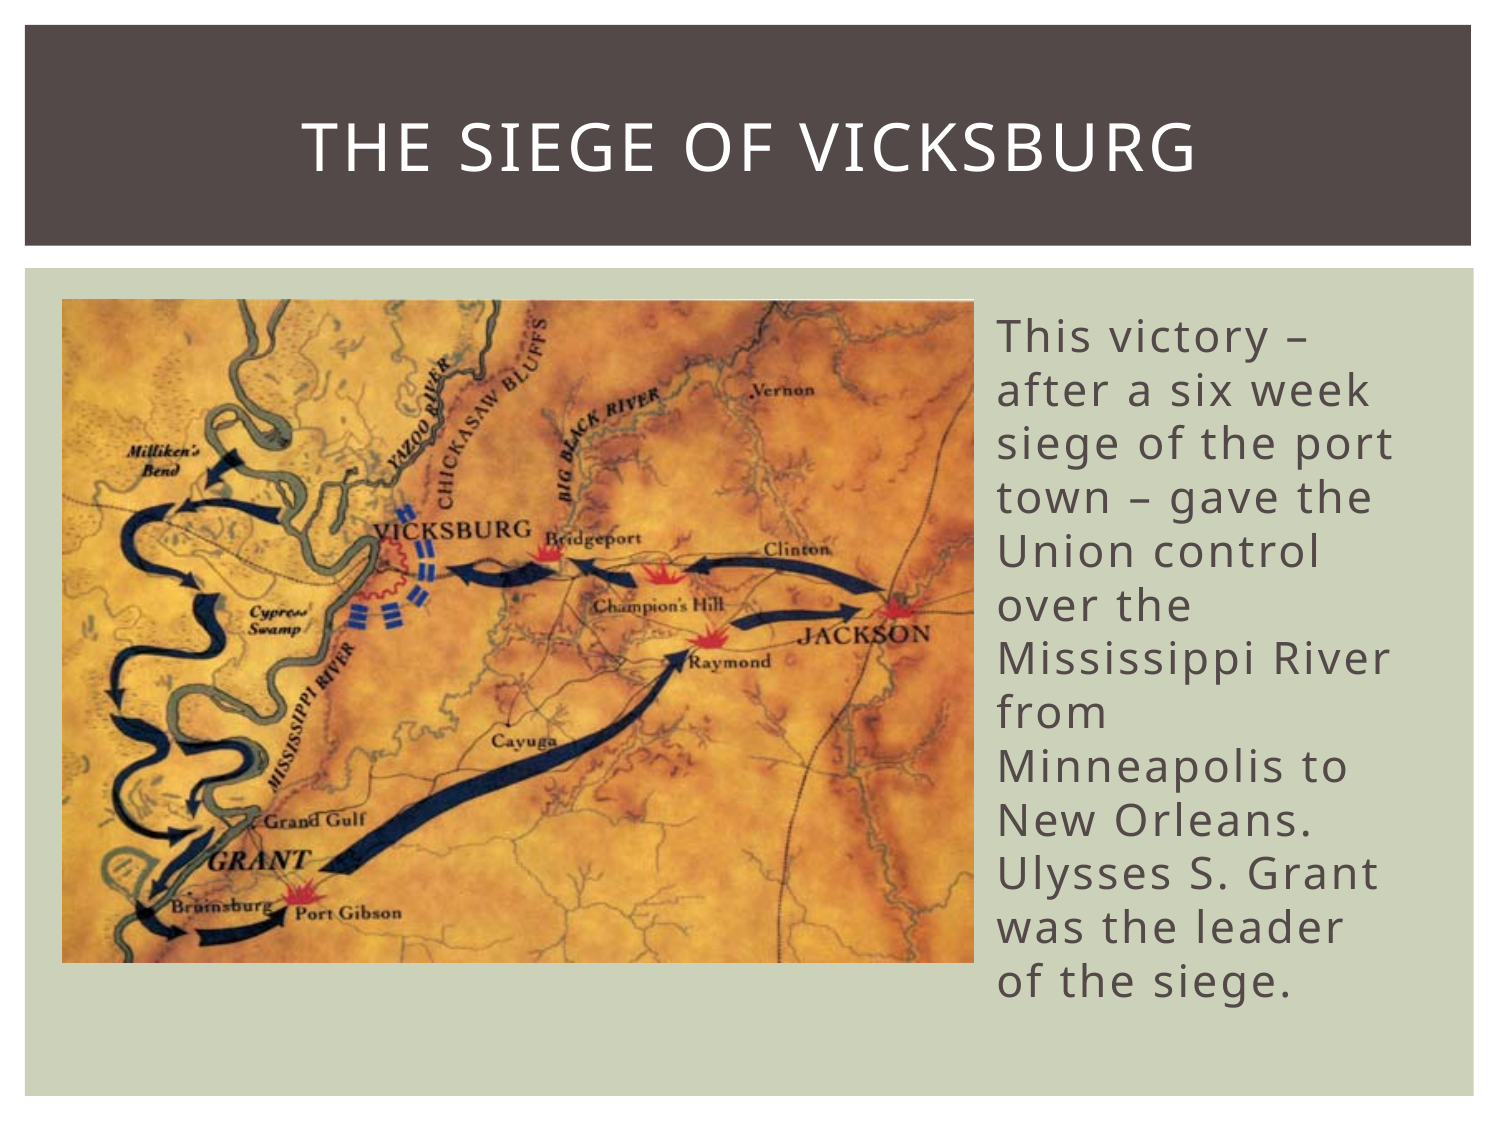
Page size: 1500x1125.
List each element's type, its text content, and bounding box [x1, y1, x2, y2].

list This victory – after a six week siege of the port town – gave the Union control over the Mississippi River from Minneapolis to New Orleans. Ulysses S. Grant was the leader of the siege. [975, 299, 1425, 1023]
title The siege of Vicksburg [62, 58, 1438, 232]
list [62, 299, 974, 963]
